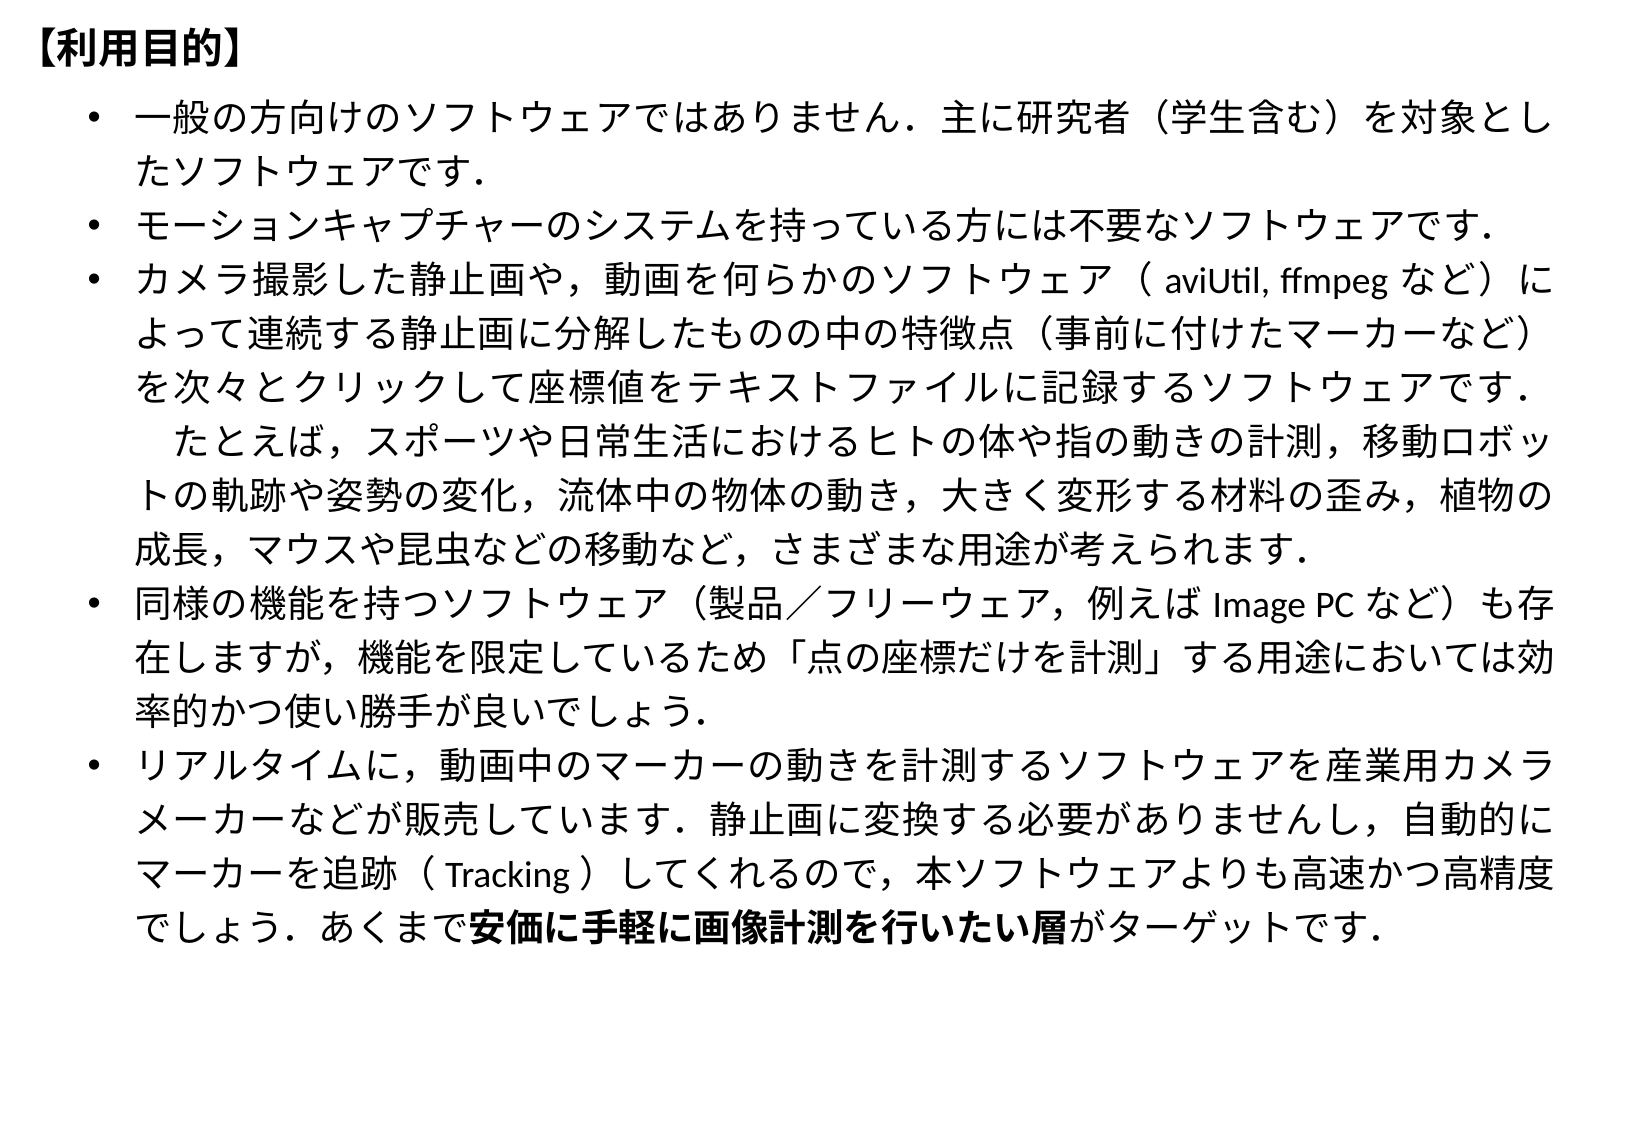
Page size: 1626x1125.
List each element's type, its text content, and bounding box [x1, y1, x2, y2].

text_box 一般の方向けのソフトウェアではありません．主に研究者（学生含む）を対象としたソフトウェアです． モーションキャプチャーのシステムを持っている方には不要なソフトウェアです． カメラ撮影した静止画や，動画を何らかのソフトウェア（aviUtil, ffmpegなど）によって連続する静止画に分解したものの中の特徴点（事前に付けたマーカーなど）を次々とクリックして座標値をテキストファイルに記録するソフトウェアです． たとえば，スポーツや日常生活におけるヒトの体や指の動きの計測，移動ロボットの軌跡や姿勢の変化，流体中の物体の動き，大きく変形する材料の歪み，植物の成長，マウスや昆虫などの移動など，さまざまな用途が考えられます． 同様の機能を持つソフトウェア（製品／フリーウェア，例えばImage PCなど）も存在しますが，機能を限定しているため「点の座標だけを計測」する用途においては効率的かつ使い勝手が良いでしょう． リアルタイムに，動画中のマーカーの動きを計測するソフトウェアを産業用カメラメーカーなどが販売しています．静止画に変換する必要がありませんし，自動的にマーカーを追跡（Tracking）してくれるので，本ソフトウェアよりも高速かつ高精度でしょう．あくまで安価に手軽に画像計測を行いたい層がターゲットです． [72, 77, 1570, 957]
title 【利用目的】 [0, 0, 1625, 101]
